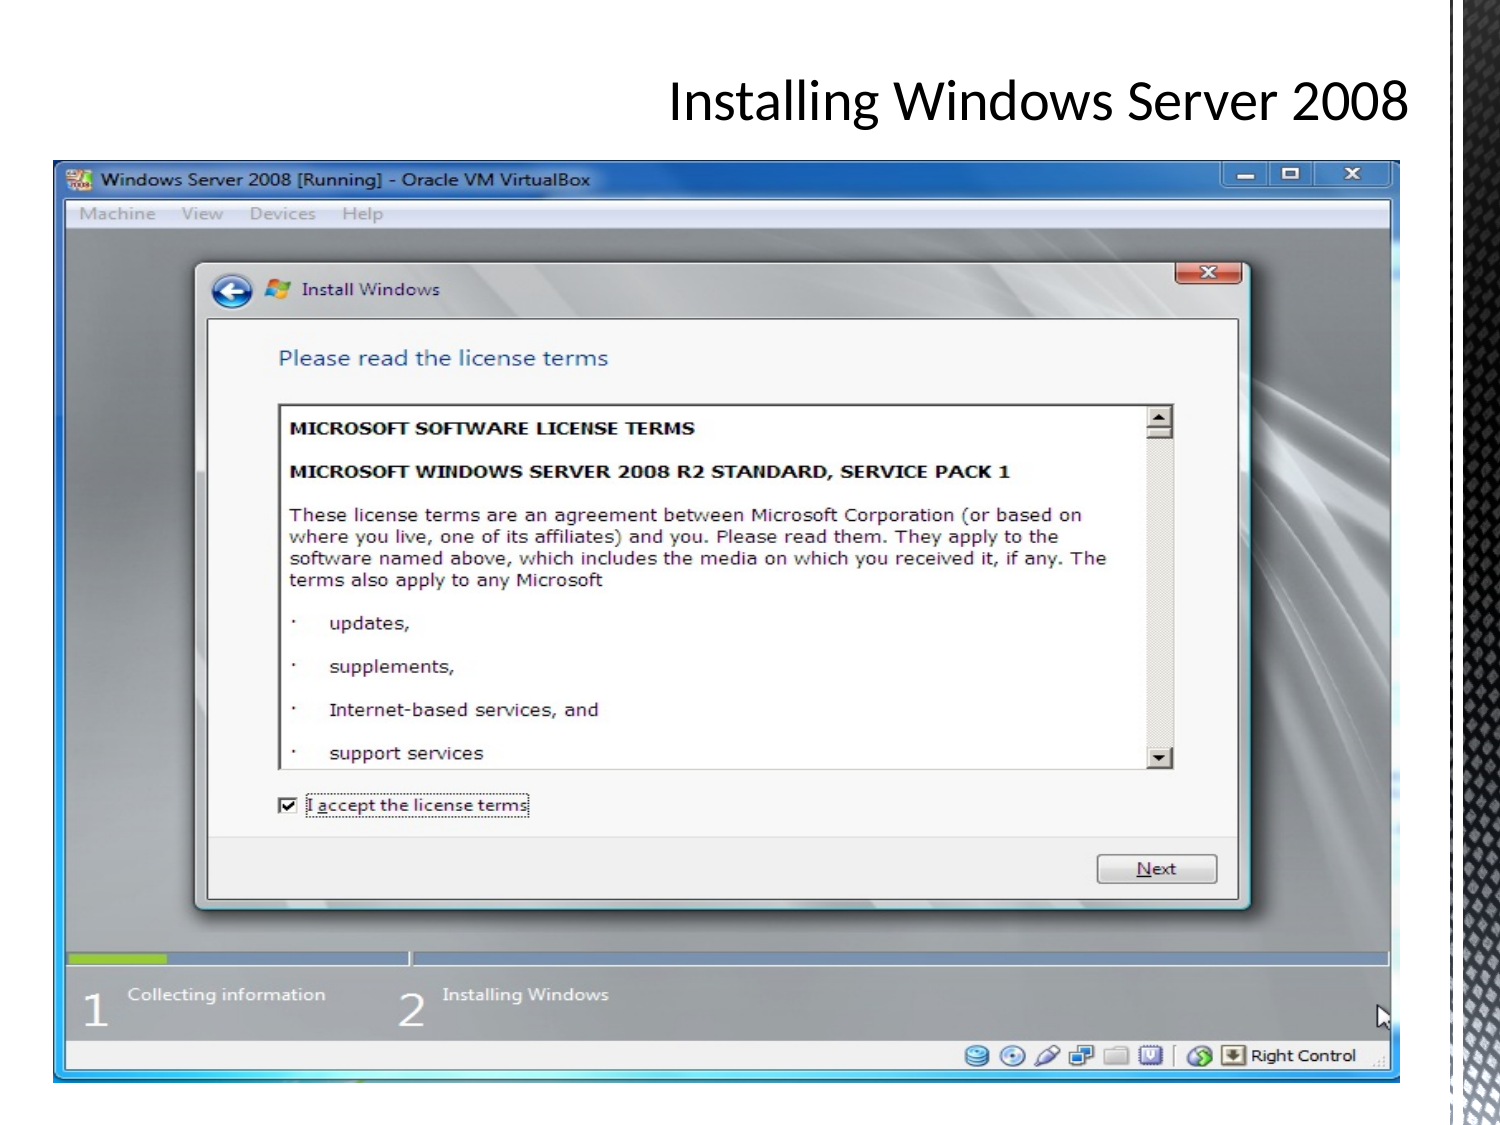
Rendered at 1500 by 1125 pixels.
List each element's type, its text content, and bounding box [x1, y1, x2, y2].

title Installing Windows Server 2008 [75, 45, 1425, 149]
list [52, 160, 1400, 1083]
picture [1447, 0, 1500, 1125]
